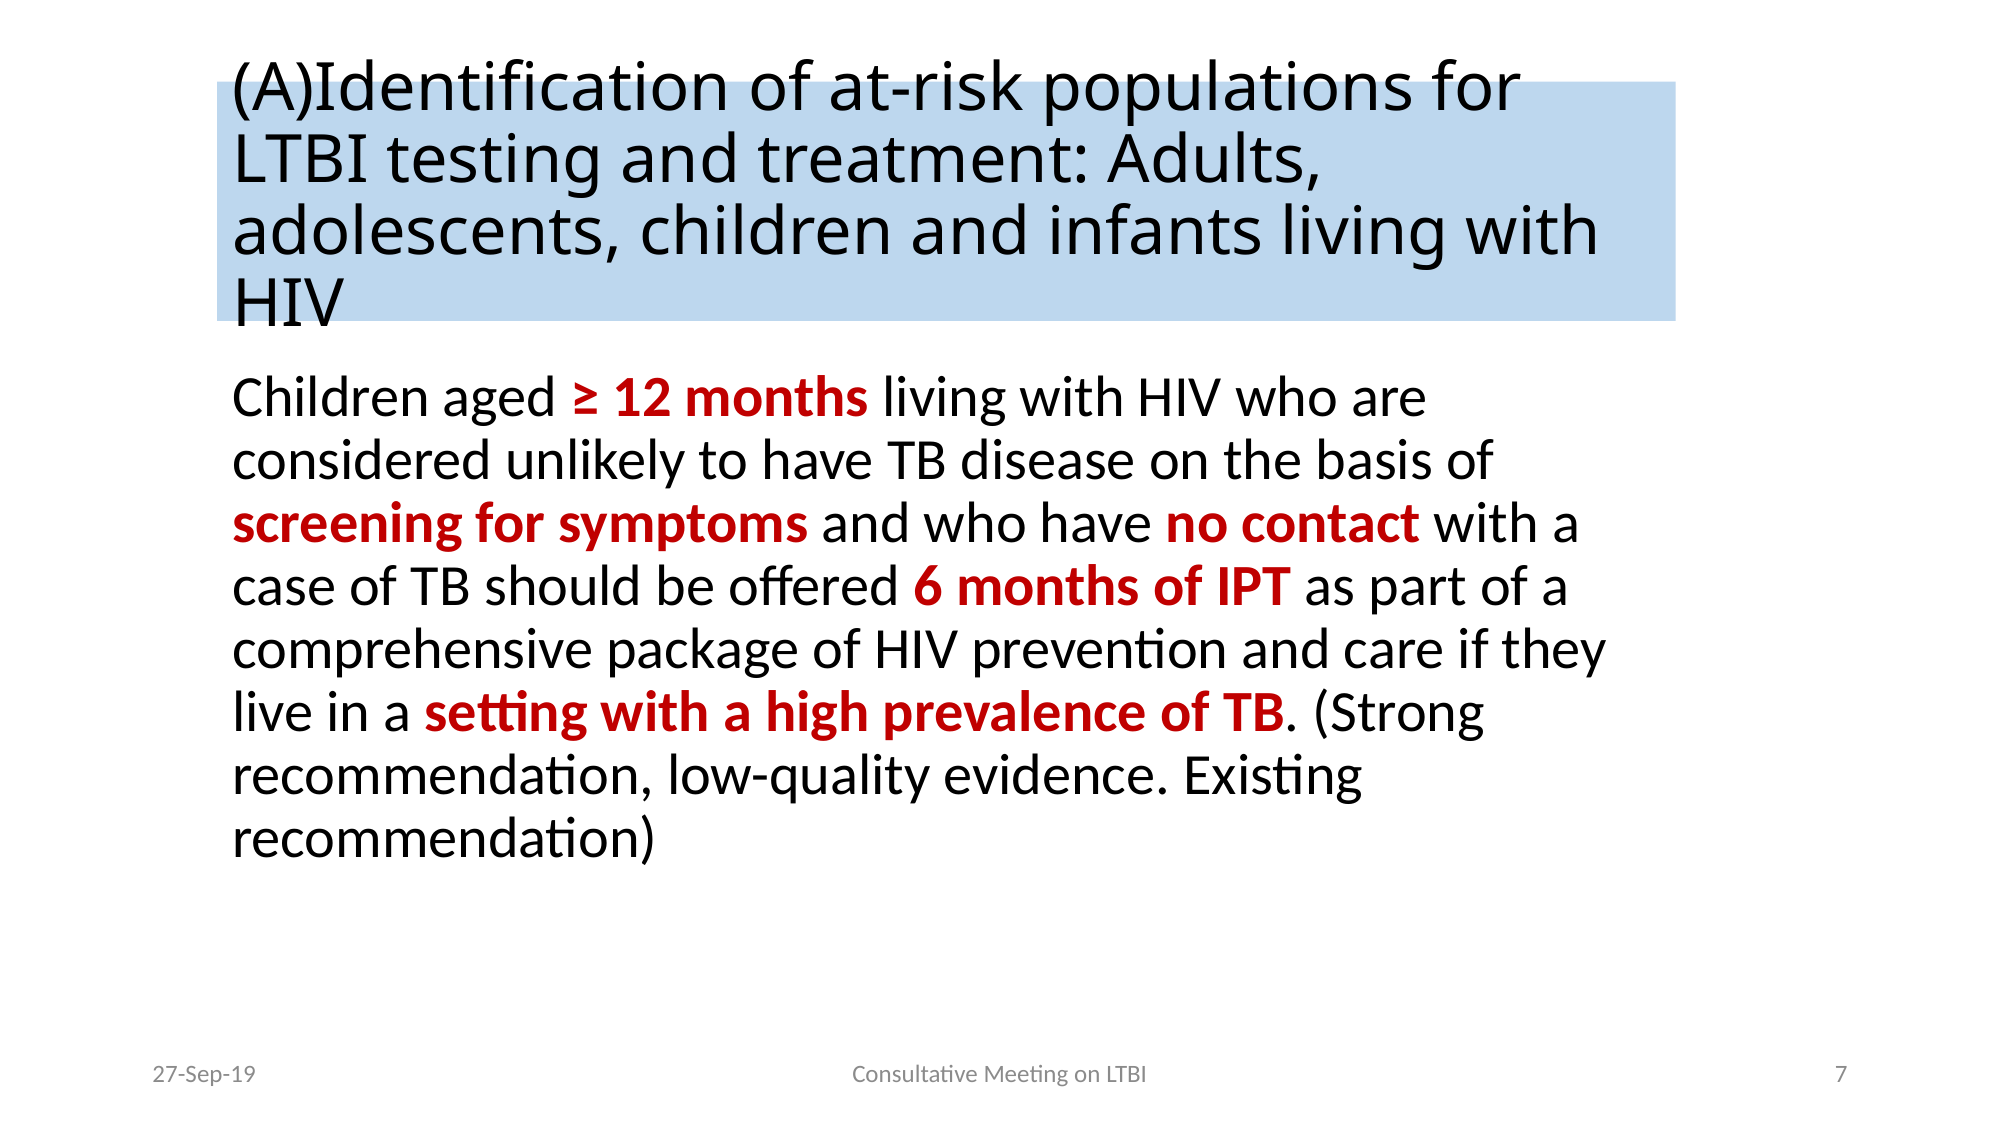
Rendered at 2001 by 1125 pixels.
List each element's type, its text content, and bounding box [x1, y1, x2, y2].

title (A)Identification of at-risk populations for LTBI testing and treatment: Adults, adolescents, children and infants living with HIV [217, 81, 1676, 321]
list Children aged ≥ 12 months living with HIV who are considered unlikely to have TB disease on the basis of screening for symptoms and who have no contact with a case of TB should be offered 6 months of IPT as part of a comprehensive package of HIV prevention and care if they live in a setting with a high prevalence of TB. (Strong recommendation, low-quality evidence. Existing recommendation) [217, 358, 1676, 946]
footer Consultative Meeting on LTBI [662, 1042, 1338, 1103]
slide_number 27-Sep-19 [137, 1042, 588, 1103]
slide_number 7 [1412, 1042, 1863, 1103]
